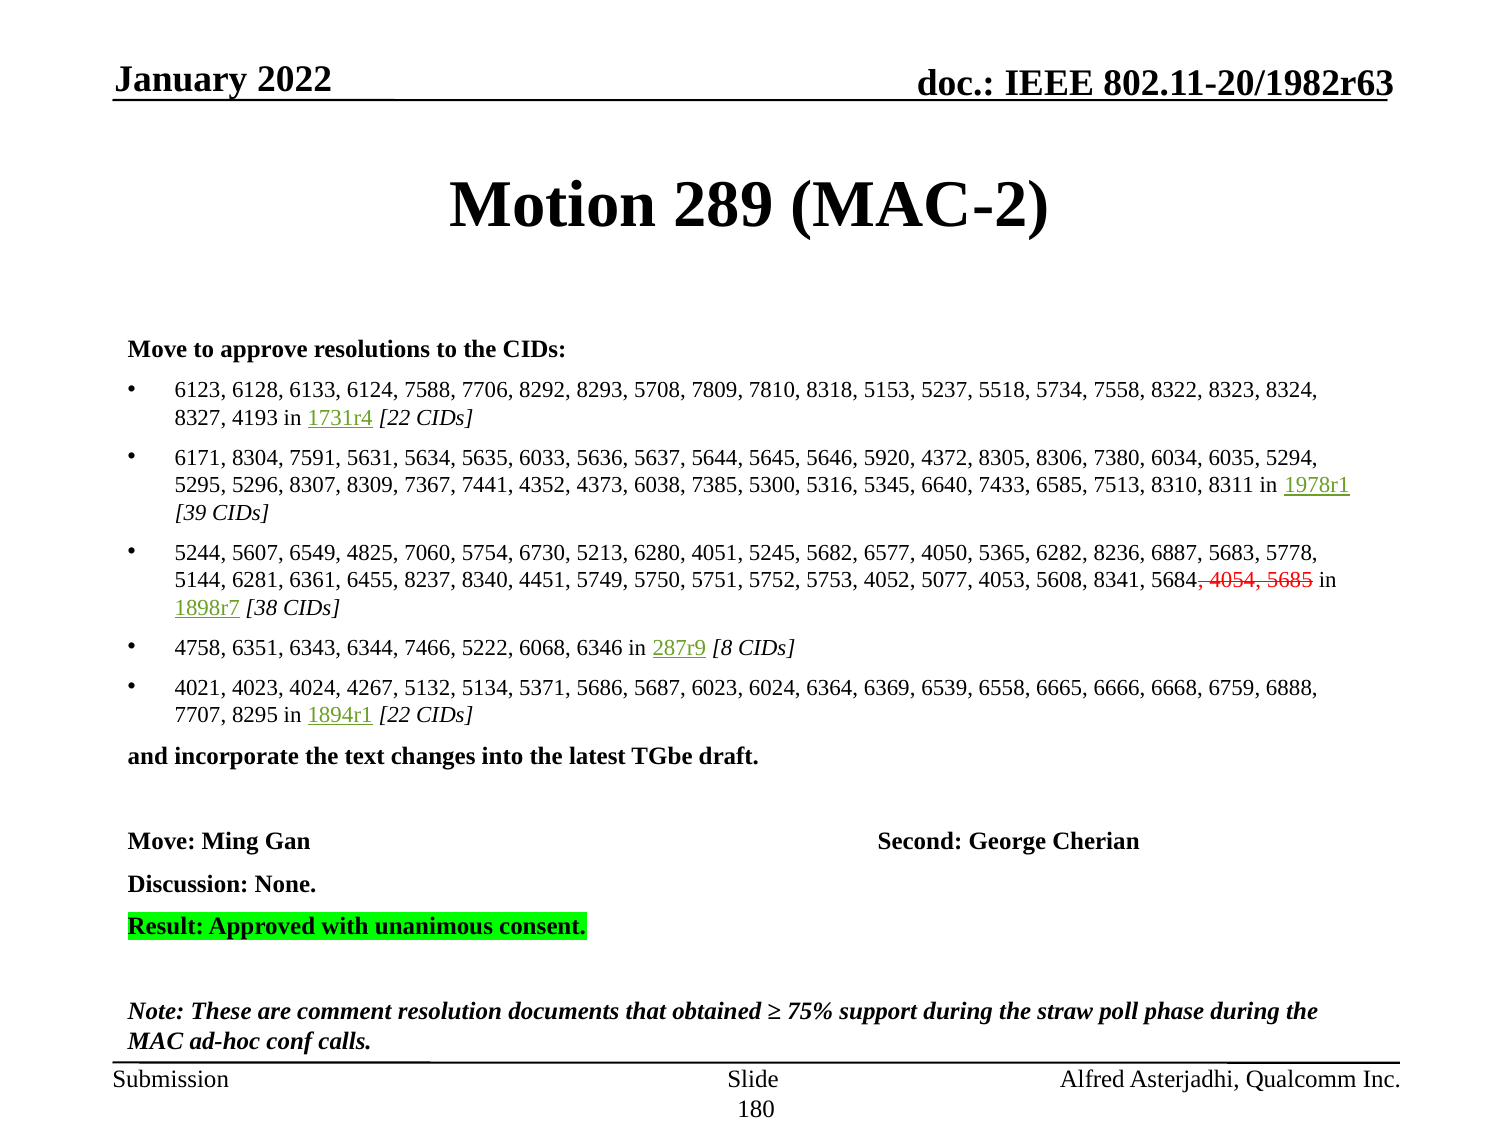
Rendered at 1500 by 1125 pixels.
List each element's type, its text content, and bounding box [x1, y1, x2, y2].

title Motion 289 (MAC-2) [112, 112, 1388, 288]
list Move to approve resolutions to the CIDs: 6123, 6128, 6133, 6124, 7588, 7706, 8292, 8293, 5708, 7809, 7810, 8318, 5153, 5237, 5518, 5734, 7558, 8322, 8323, 8324, 8327, 4193 in 1731r4 [22 CIDs] 6171, 8304, 7591, 5631, 5634, 5635, 6033, 5636, 5637, 5644, 5645, 5646, 5920, 4372, 8305, 8306, 7380, 6034, 6035, 5294, 5295, 5296, 8307, 8309, 7367, 7441, 4352, 4373, 6038, 7385, 5300, 5316, 5345, 6640, 7433, 6585, 7513, 8310, 8311 in 1978r1 [39 CIDs] 5244, 5607, 6549, 4825, 7060, 5754, 6730, 5213, 6280, 4051, 5245, 5682, 6577, 4050, 5365, 6282, 8236, 6887, 5683, 5778, 5144, 6281, 6361, 6455, 8237, 8340, 4451, 5749, 5750, 5751, 5752, 5753, 4052, 5077, 4053, 5608, 8341, 5684, 4054, 5685 in 1898r7 [38 CIDs] 4758, 6351, 6343, 6344, 7466, 5222, 6068, 6346 in 287r9 [8 CIDs] 4021, 4023, 4024, 4267, 5132, 5134, 5371, 5686, 5687, 6023, 6024, 6364, 6369, 6539, 6558, 6665, 6666, 6668, 6759, 6888, 7707, 8295 in 1894r1 [22 CIDs] and incorporate the text changes into the latest TGbe draft. Move: Ming Gan Second: George Cherian Discussion: None. Result: Approved with unanimous consent. Note: These are comment resolution documents that obtained ≥ 75% support during the straw poll phase during the MAC ad-hoc conf calls. [112, 324, 1388, 1063]
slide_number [114, 54, 423, 100]
slide_number Slide 180 [712, 1061, 800, 1123]
footer Alfred Asterjadhi, Qualcomm Inc. [878, 1061, 1402, 1093]
